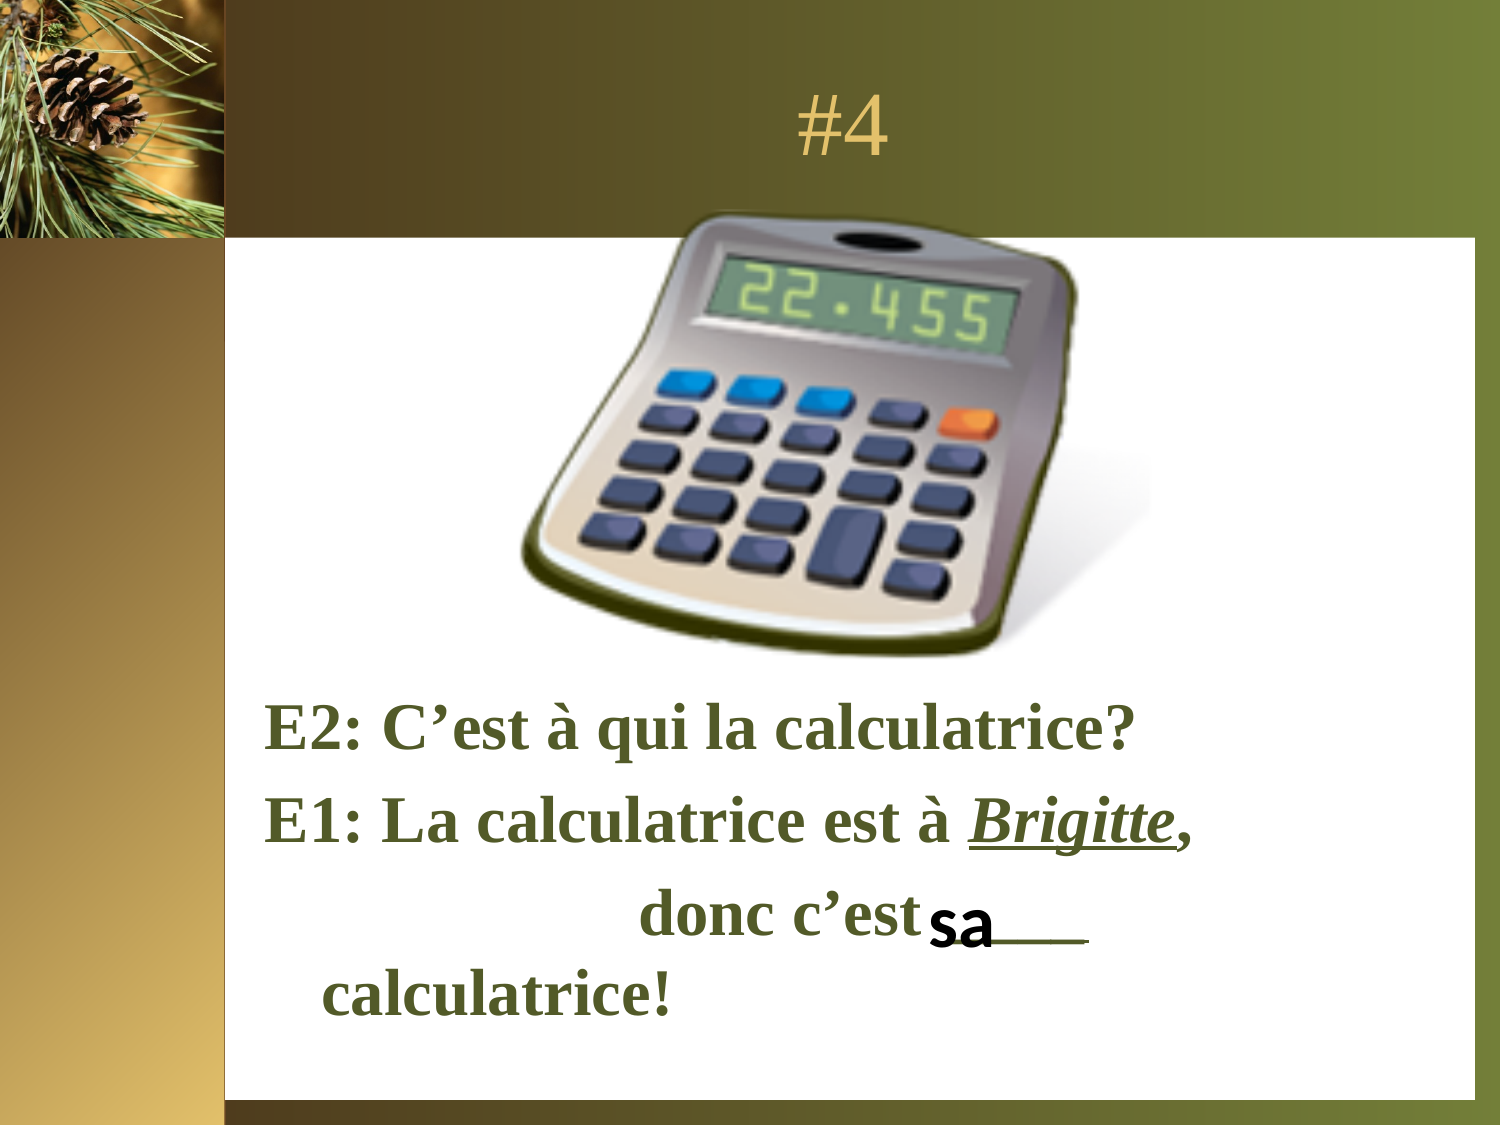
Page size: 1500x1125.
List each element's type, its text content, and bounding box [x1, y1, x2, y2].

text_box sa [862, 864, 1063, 970]
list E2: C’est à qui la calculatrice? E1: La calculatrice est à Brigitte, donc c’est ____ calculatrice! [249, 674, 1438, 1125]
title #4 [249, 24, 1438, 213]
picture [0, 0, 224, 238]
picture [487, 74, 1176, 763]
